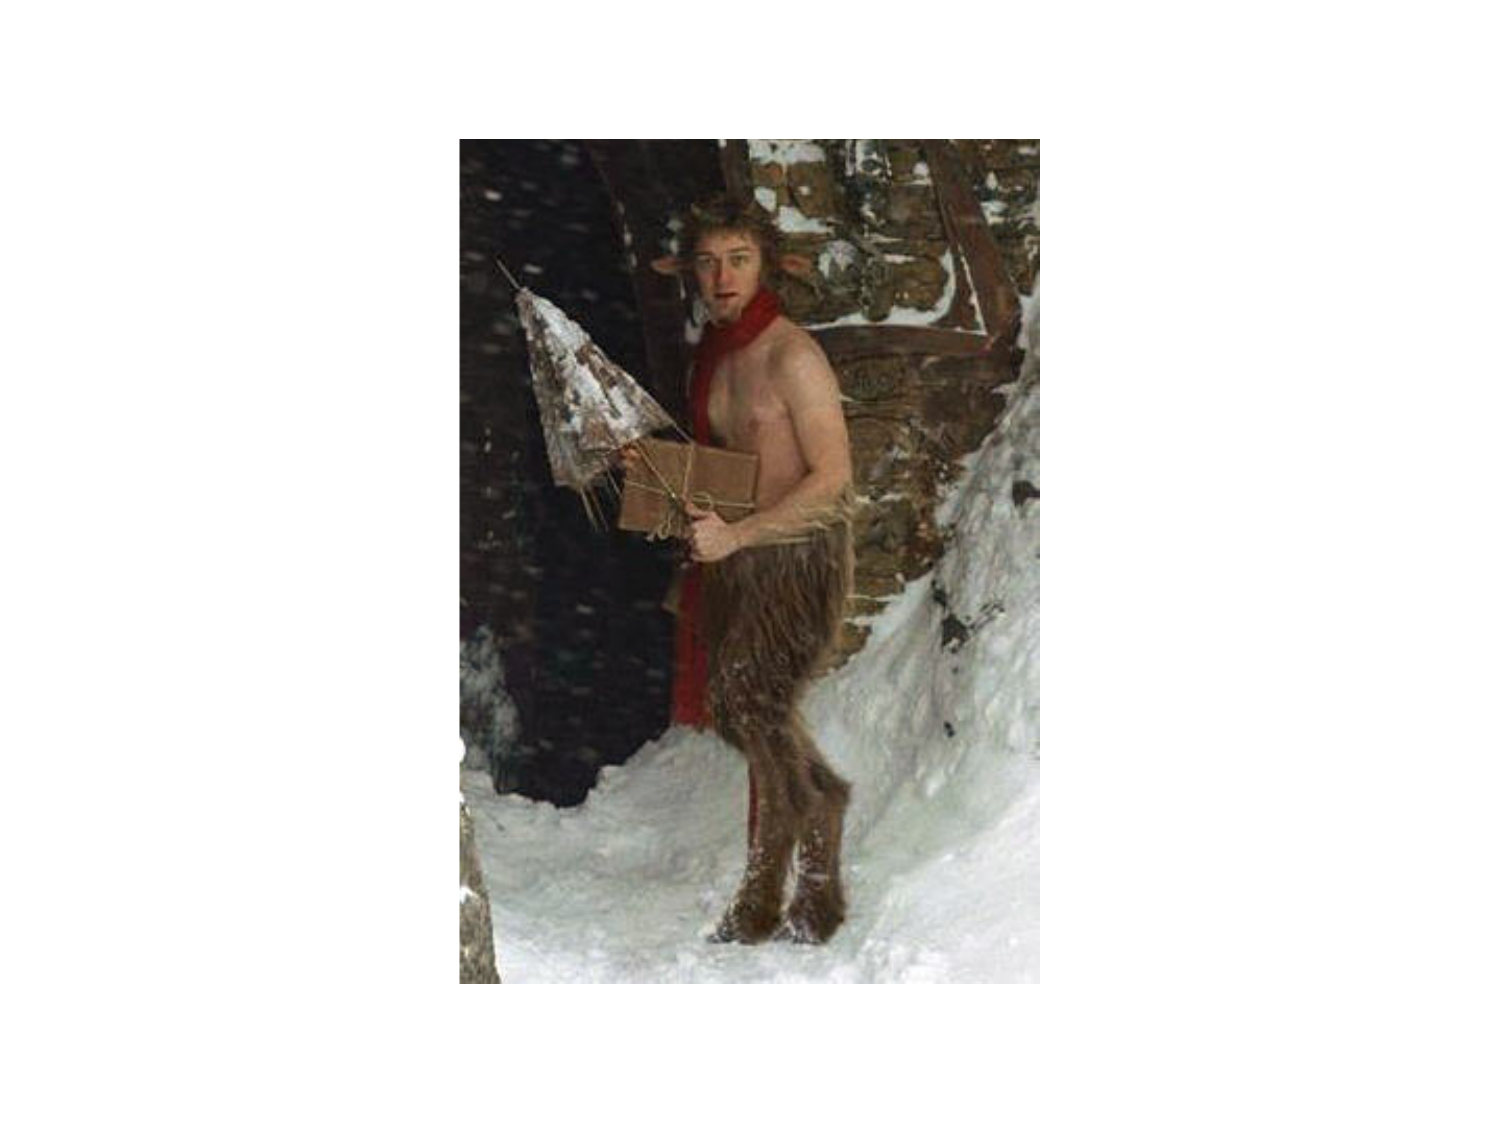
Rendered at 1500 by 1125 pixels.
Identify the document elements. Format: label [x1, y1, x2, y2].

picture [458, 139, 1040, 984]
